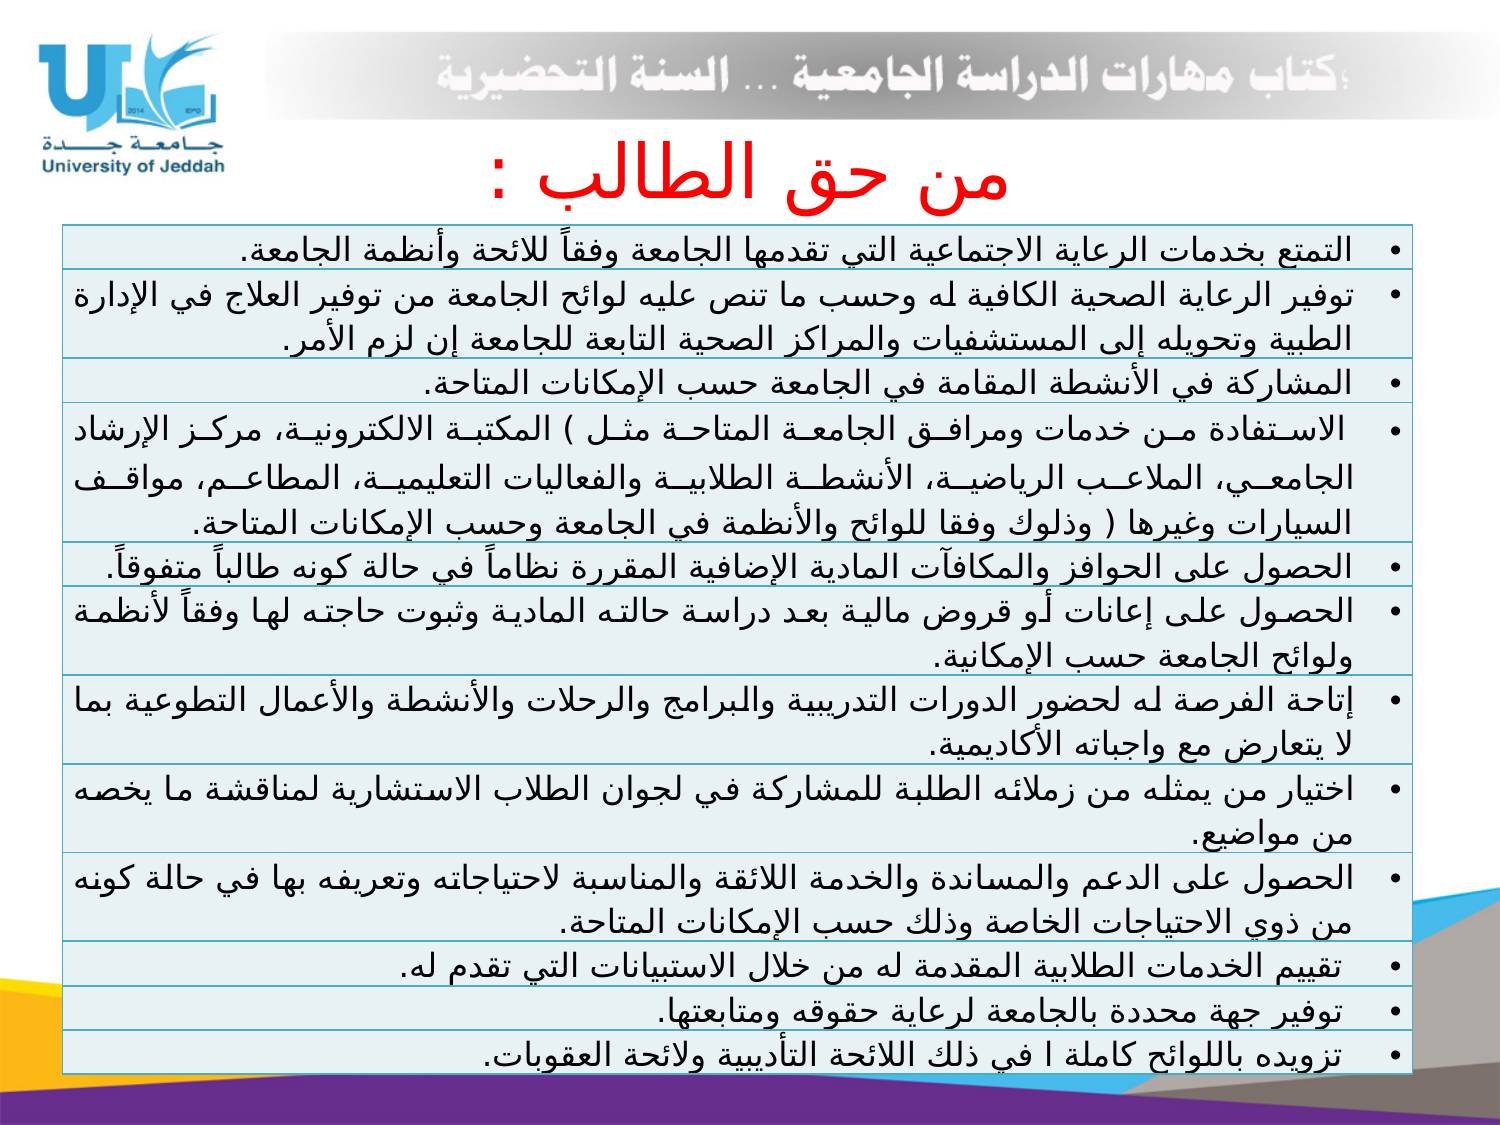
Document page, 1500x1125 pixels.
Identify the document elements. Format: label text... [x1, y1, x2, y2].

table_cell توفير الرعاية الصحية الكافية له وحسب ما تنص عليه لوائح الجامعة من توفير العلاج في الإدارة الطبية وتحويله إلى المستشفيات والمراكز الصحية التابعة للجامعة إن لزم الأمر. [63, 270, 1412, 357]
table_cell الحصول على إعانات أو قروض مالية بعد دراسة حالته المادية وثبوت حاجته لها وفقاً لأنظمة ولوائح الجامعة حسب الإمكانية. [63, 587, 1412, 674]
table_cell المشاركة في الأنشطة المقامة في الجامعة حسب الإمكانات المتاحة. [63, 359, 1412, 402]
table_cell الاستفادة من خدمات ومرافق الجامعة المتاحة مثل ) المكتبة الالكترونية، مركز الإرشاد الجامعي، الملاعب الرياضية، الأنشطة الطلابية والفعاليات التعليمية، المطاعم، مواقف السيارات وغيرها ( وذلوك وفقا للوائح والأنظمة في الجامعة وحسب الإمكانات المتاحة. [63, 403, 1412, 541]
table_header التمتع بخدمات الرعاية الاجتماعية التي تقدمها الجامعة وفقاً للائحة وأنظمة الجامعة. [63, 226, 1412, 268]
table_cell إتاحة الفرصة له لحضور الدورات التدريبية والبرامج والرحلات والأنشطة والأعمال التطوعية بما لا يتعارض مع واجباته الأكاديمية. [63, 676, 1412, 763]
table_cell اختيار من يمثله من زملائه الطلبة للمشاركة في لجوان الطلاب الاستشارية لمناقشة ما يخصه من مواضيع. [63, 765, 1412, 852]
table_cell تقييم الخدمات الطلابية المقدمة له من خلال الاستبيانات التي تقدم له. [63, 942, 1412, 985]
table_cell توفير جهة محددة بالجامعة لرعاية حقوقه ومتابعتها. [63, 987, 1412, 1029]
table_cell الحصول على الحوافز والمكافآت المادية الإضافية المقررة نظاماً في حالة كونه طالباً متفوقاً. [63, 543, 1412, 585]
title من حق الطالب : [75, 75, 1425, 263]
table_cell تزويده باللوائح كاملة ا في ذلك اللائحة التأديبية ولائحة العقوبات. [63, 1031, 1412, 1073]
picture [0, 0, 1500, 1125]
table_cell الحصول على الدعم والمساندة والخدمة اللائقة والمناسبة لاحتياجاته وتعريفه بها في حالة كونه من ذوي الاحتياجات الخاصة وذلك حسب الإمكانات المتاحة. [63, 853, 1412, 940]
